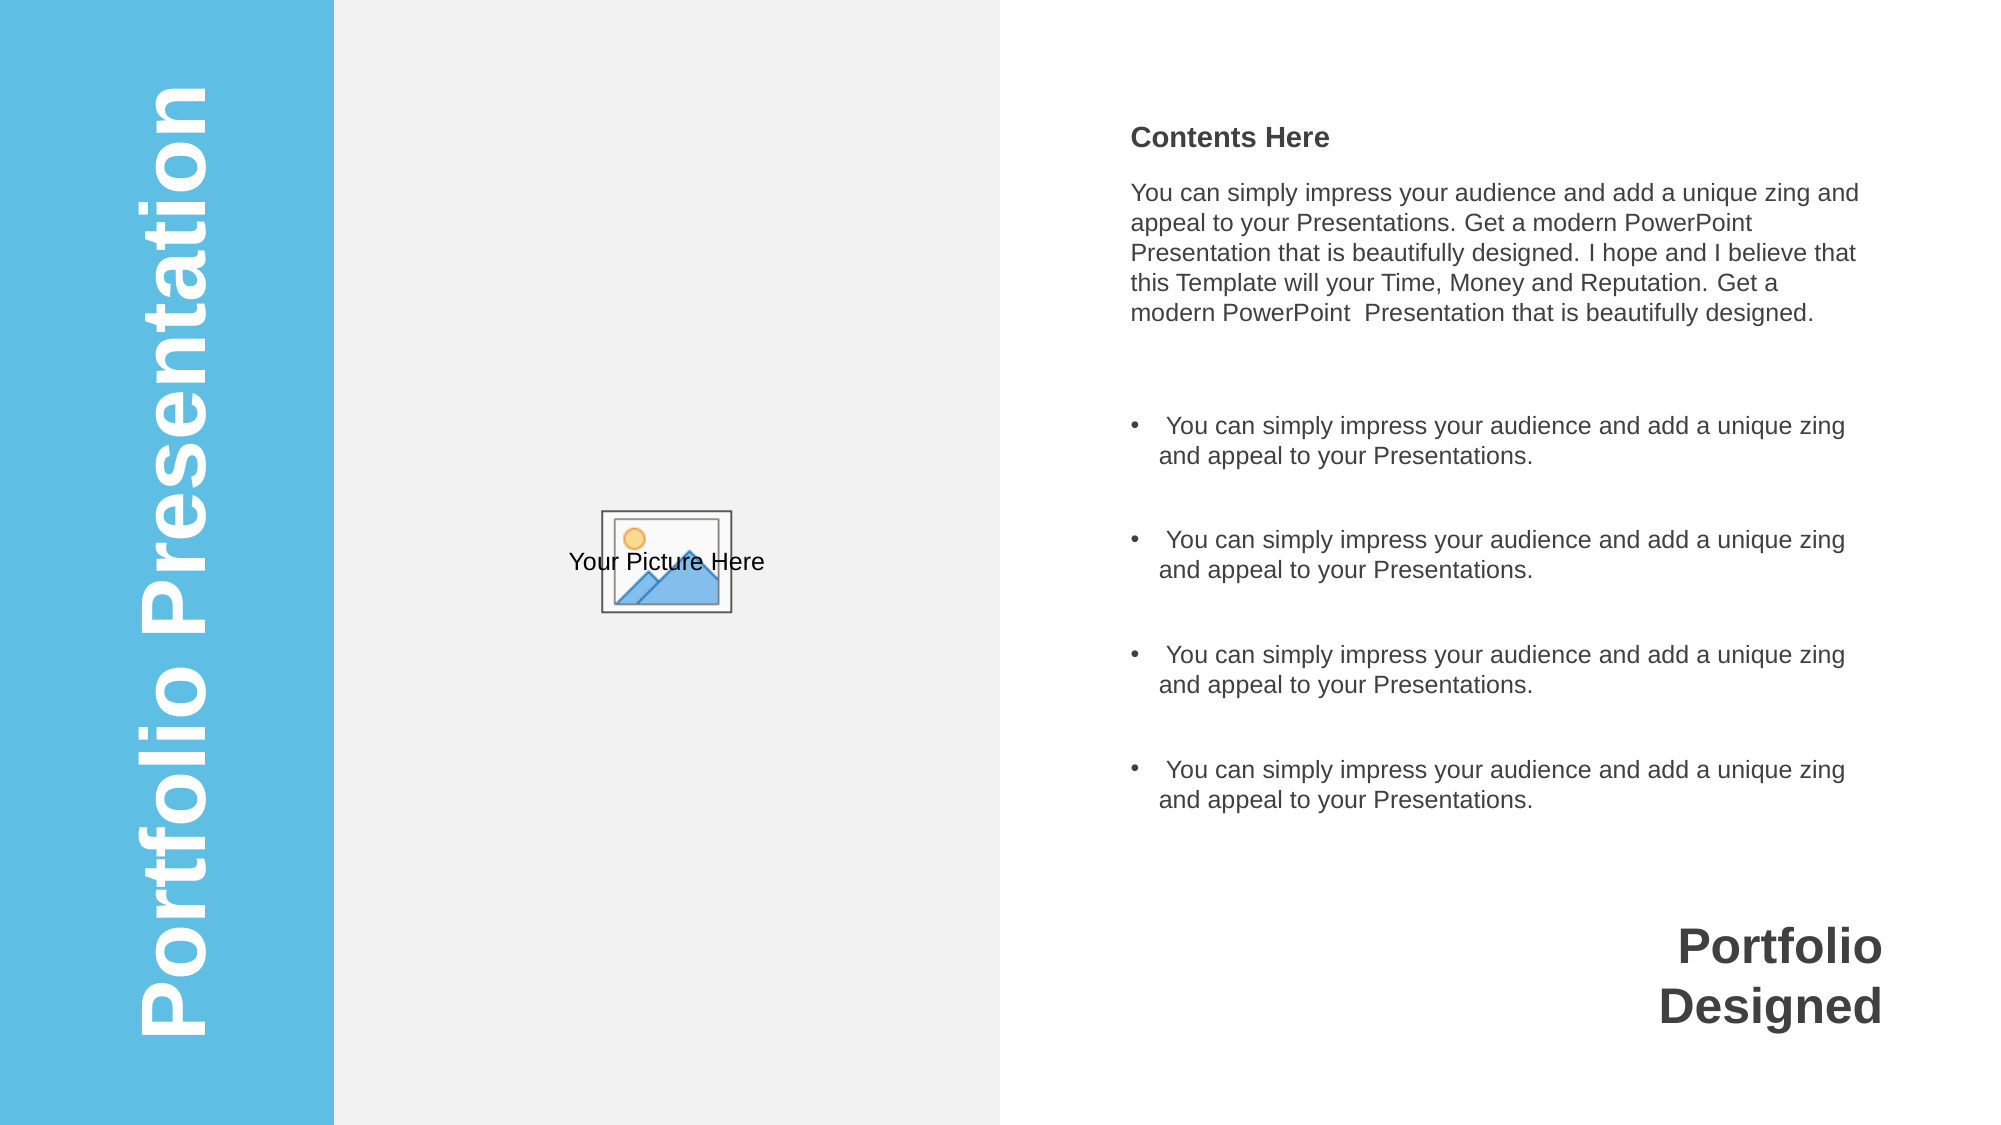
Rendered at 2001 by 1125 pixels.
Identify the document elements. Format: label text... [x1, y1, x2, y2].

text_box You can simply impress your audience and add a unique zing and appeal to your Presentations. [1112, 402, 1882, 477]
picture [334, 0, 1000, 1125]
text_box You can simply impress your audience and add a unique zing and appeal to your Presentations. [1112, 516, 1882, 592]
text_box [1112, 109, 1882, 336]
text_box You can simply impress your audience and add a unique zing and appeal to your Presentations. [1112, 631, 1882, 706]
text_box Portfolio Designed [1602, 906, 1898, 1042]
text_box You can simply impress your audience and add a unique zing and appeal to your Presentations. [1112, 745, 1882, 821]
text_box Portfolio Presentation [78, 56, 250, 1069]
